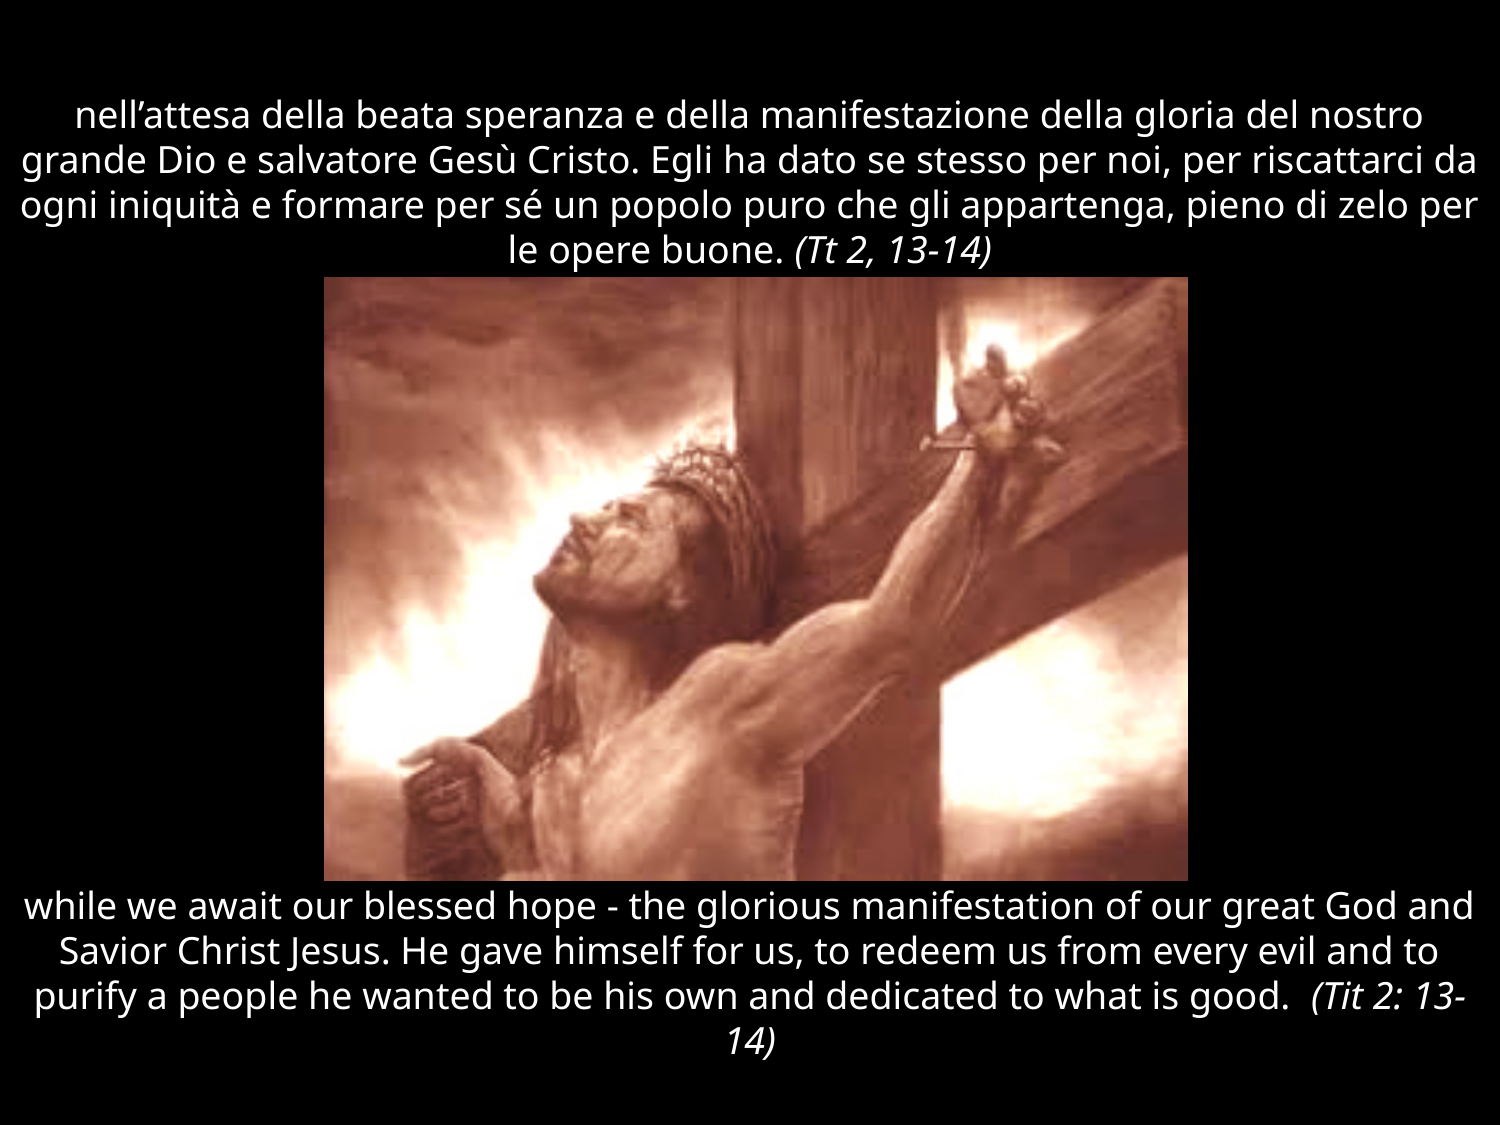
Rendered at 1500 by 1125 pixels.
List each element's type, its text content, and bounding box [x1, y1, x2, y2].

picture [324, 276, 1188, 881]
title nell’attesa della beata speranza e della manifestazione della gloria del nostro grande Dio e salvatore Gesù Cristo. Egli ha dato se stesso per noi, per riscattarci da ogni iniquità e formare per sé un popolo puro che gli appartenga, pieno di zelo per le opere buone. (Tt 2, 13-14) [0, 112, 1500, 250]
text_box while we await our blessed hope - the glorious manifestation of our great God and Savior Christ Jesus. He gave himself for us, to redeem us from every evil and to purify a people he wanted to be his own and dedicated to what is good. (Tit 2: 13-14) [0, 874, 1500, 1070]
